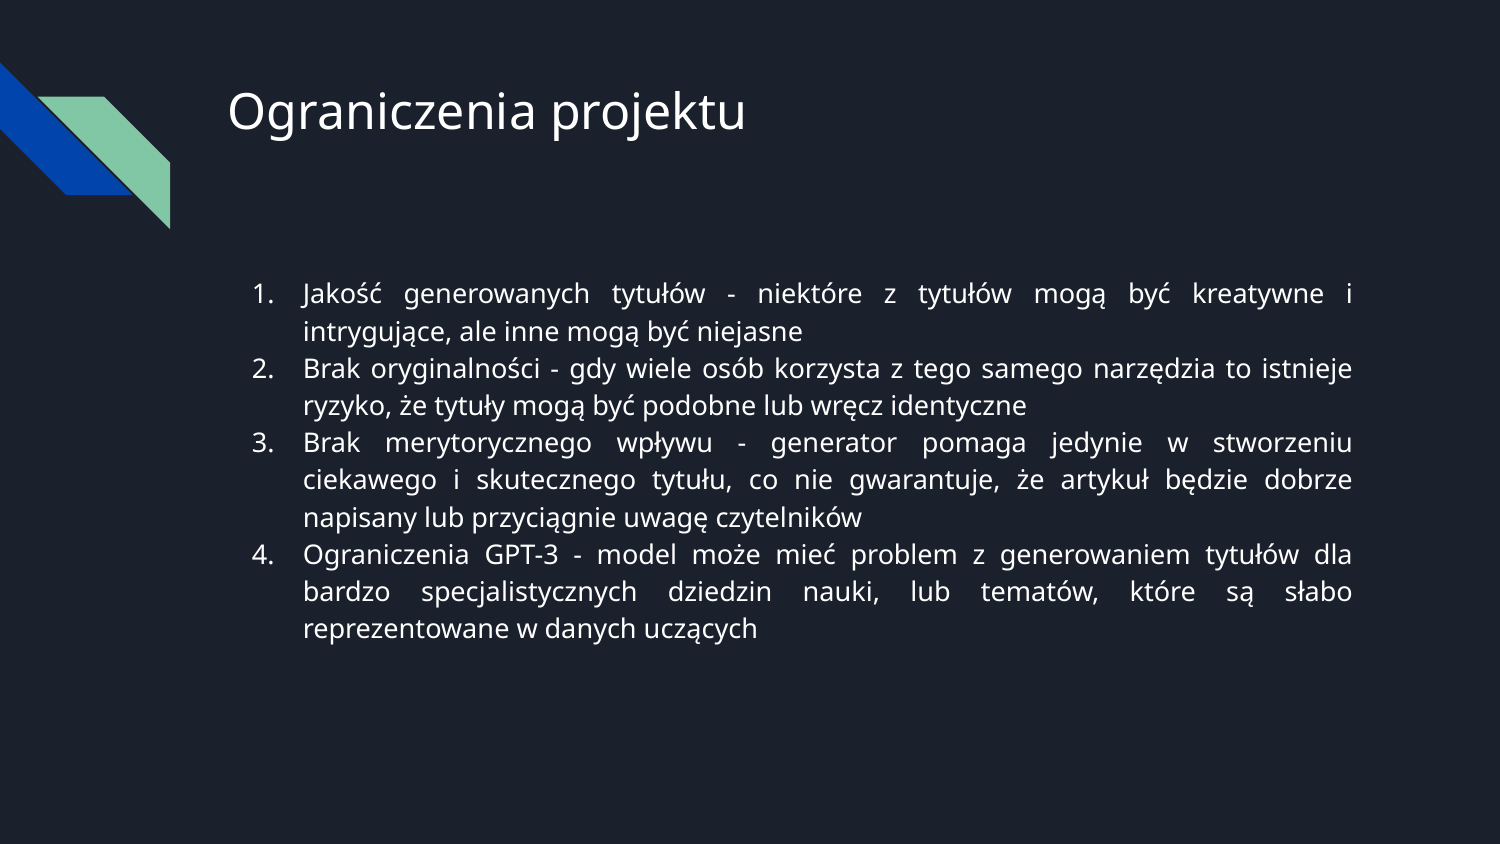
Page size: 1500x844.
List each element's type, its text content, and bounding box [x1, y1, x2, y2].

title Ograniczenia projektu [212, 64, 1368, 215]
list Jakość generowanych tytułów - niektóre z tytułów mogą być kreatywne i intrygujące, ale inne mogą być niejasne Brak oryginalności - gdy wiele osób korzysta z tego samego narzędzia to istnieje ryzyko, że tytuły mogą być podobne lub wręcz identyczne Brak merytorycznego wpływu - generator pomaga jedynie w stworzeniu ciekawego i skutecznego tytułu, co nie gwarantuje, że artykuł będzie dobrze napisany lub przyciągnie uwagę czytelników Ograniczenia GPT-3 - model może mieć problem z generowaniem tytułów dla bardzo specjalistycznych dziedzin nauki, lub tematów, które są słabo reprezentowane w danych uczących [212, 257, 1368, 735]
